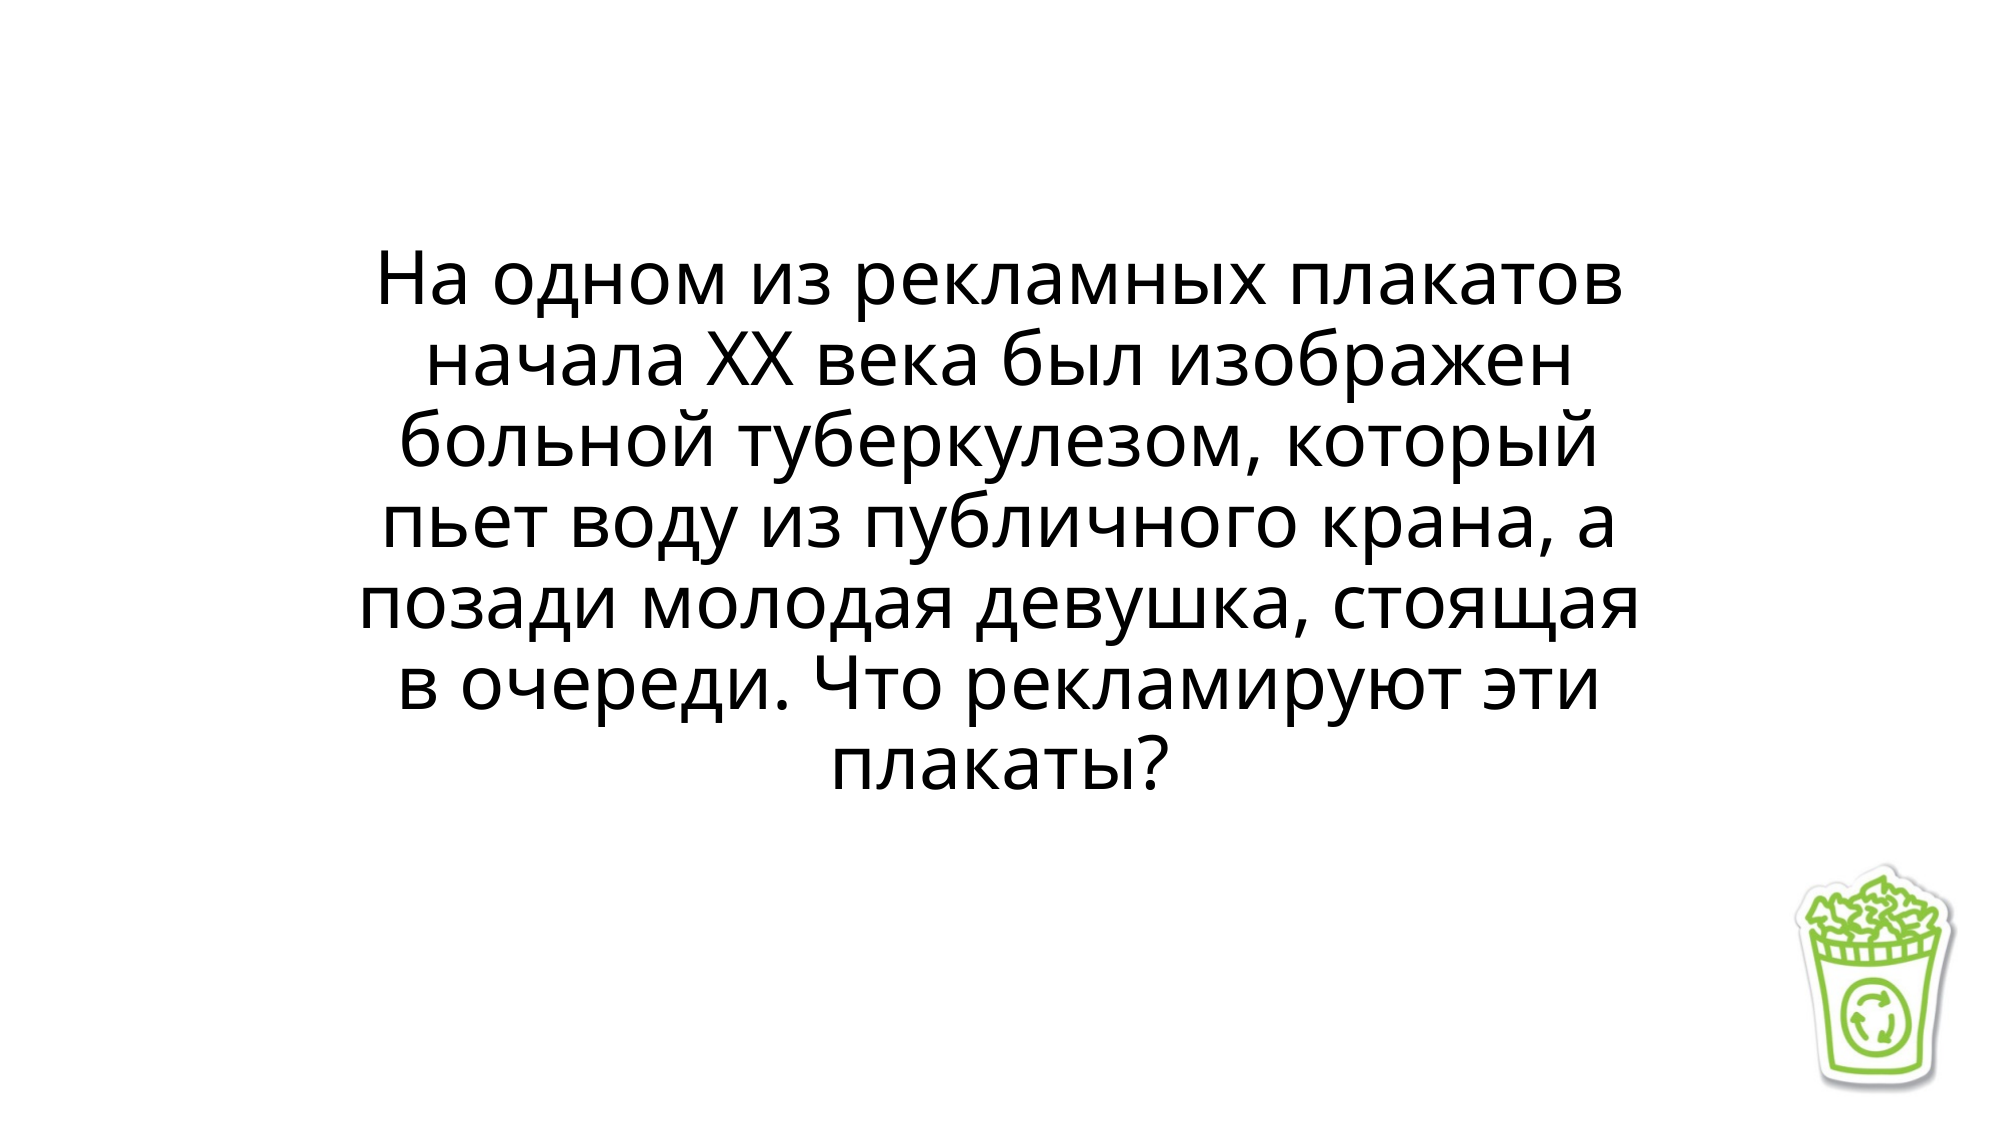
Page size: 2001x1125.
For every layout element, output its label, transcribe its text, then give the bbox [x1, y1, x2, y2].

title На одном из рекламных плакатов начала ХХ века был изображен больной туберкулезом, который пьет воду из публичного крана, а позади молодая девушка, стоящая в очереди. Что рекламируют эти плакаты? [317, 311, 1683, 814]
picture [1788, 850, 1960, 1097]
